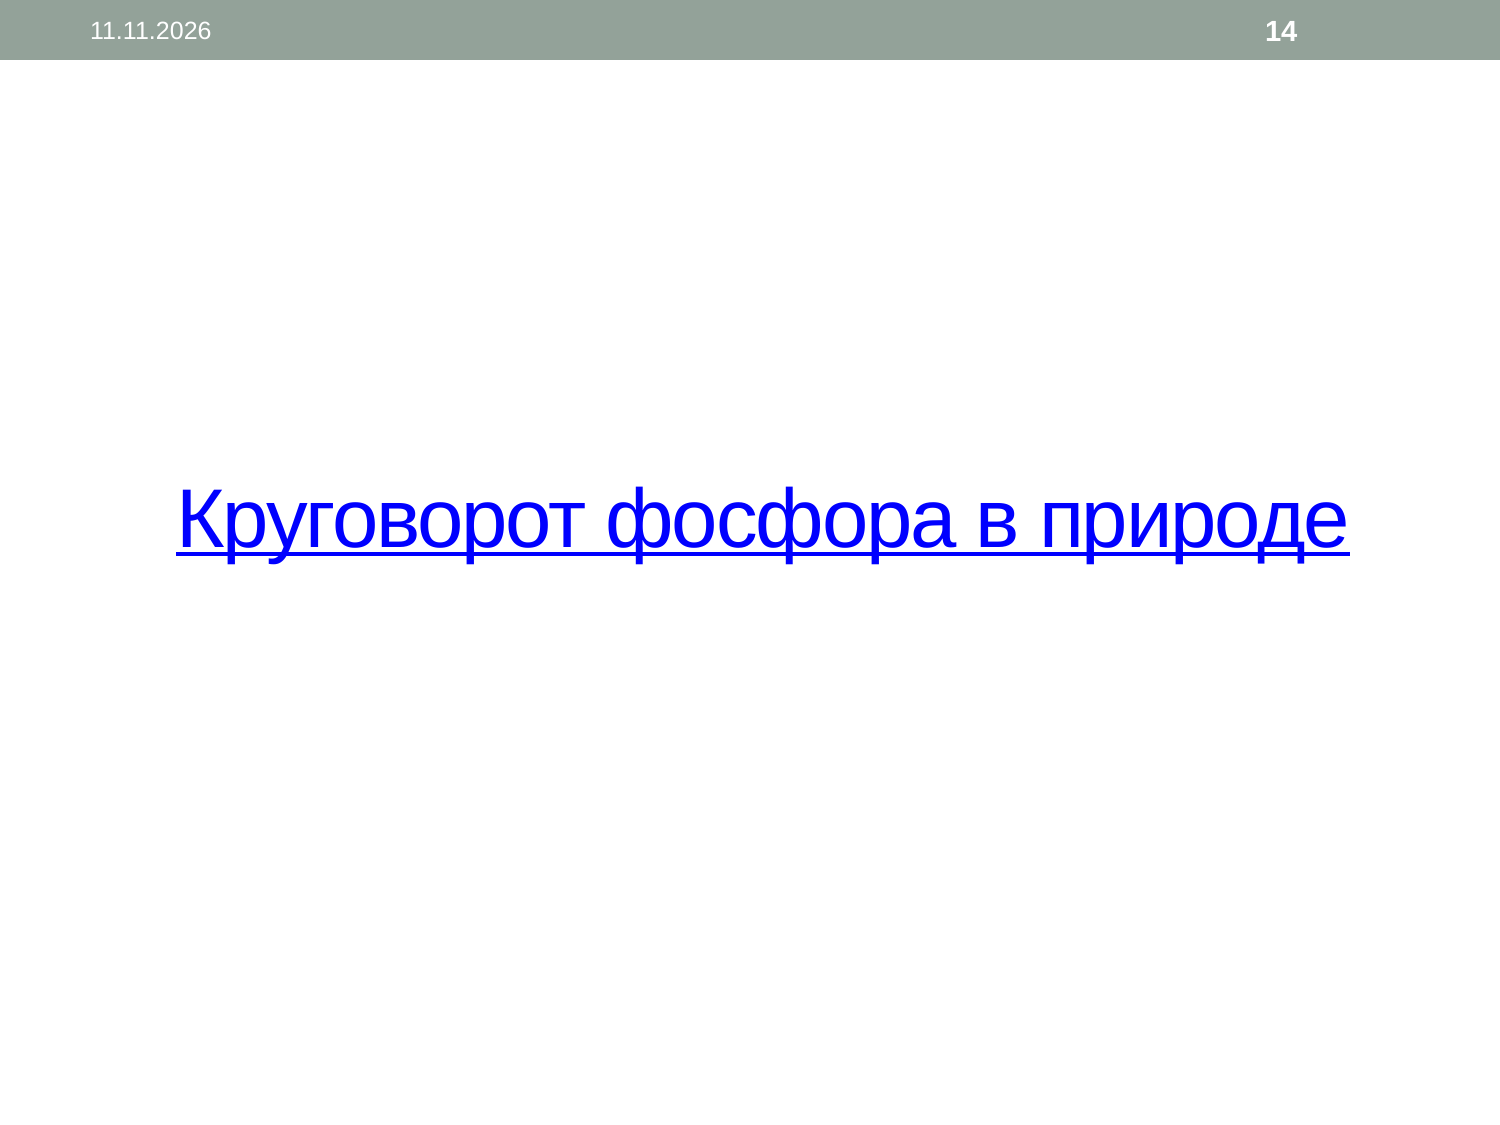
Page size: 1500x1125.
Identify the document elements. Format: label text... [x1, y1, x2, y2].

title Круговорот фосфора в природе [88, 432, 1439, 596]
slide_number 14 [1250, 3, 1425, 57]
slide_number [75, 3, 550, 57]
